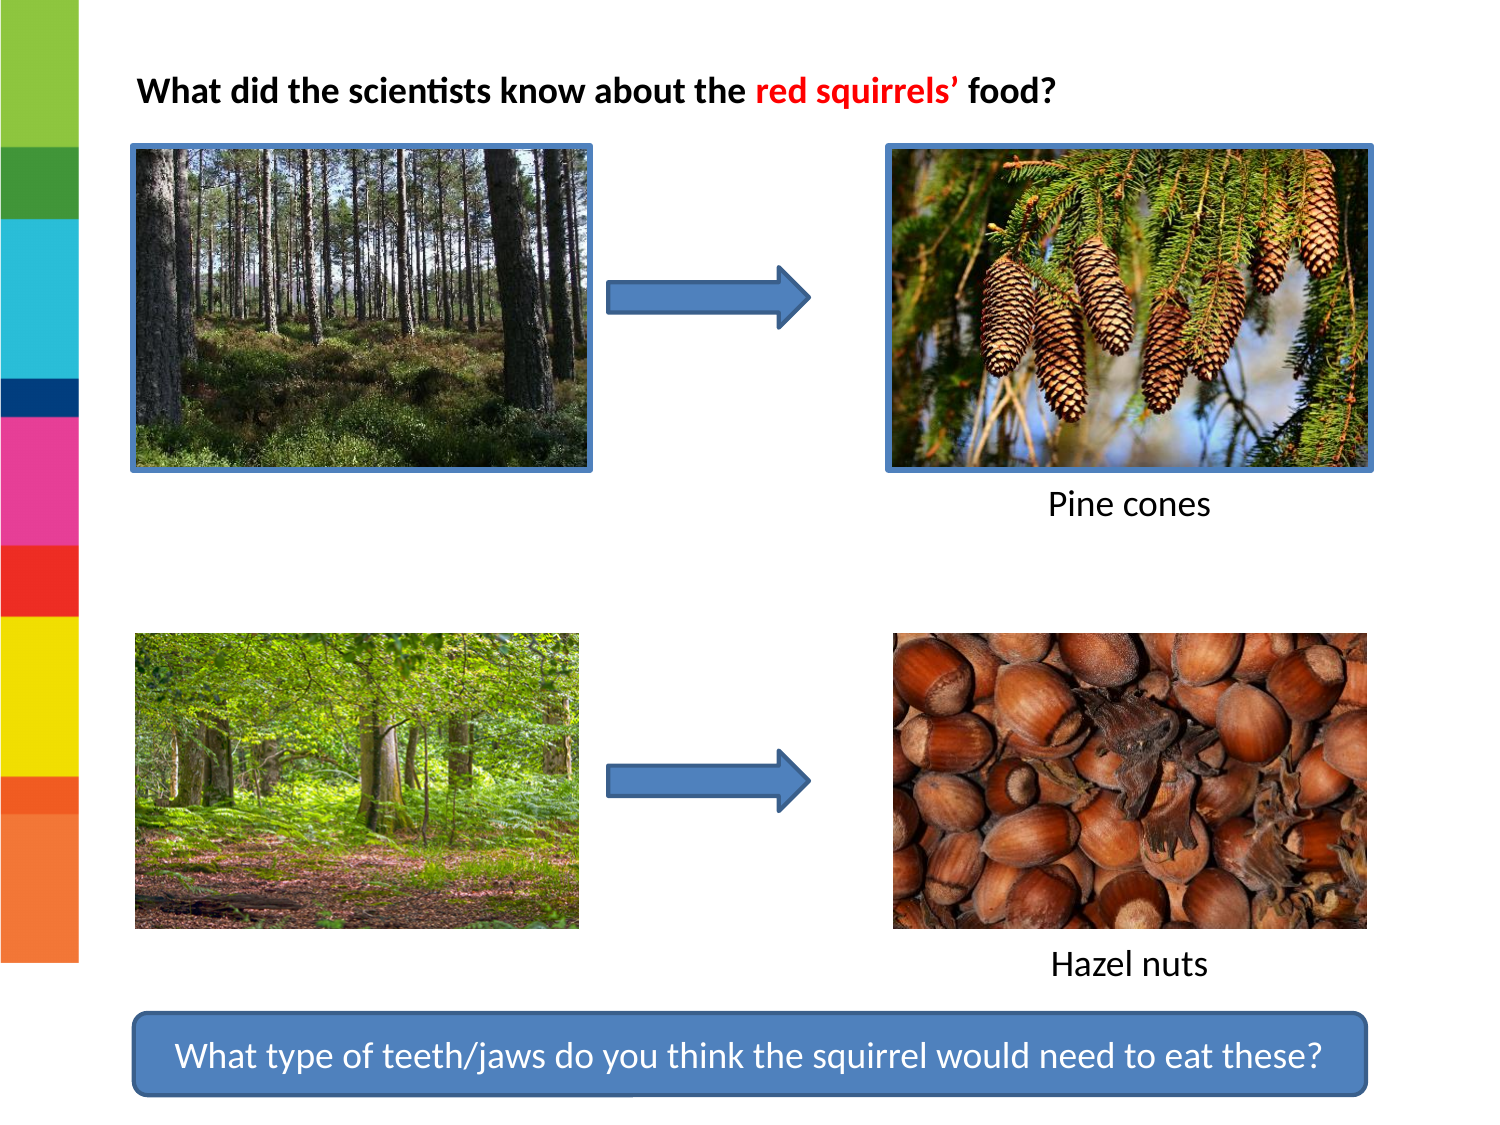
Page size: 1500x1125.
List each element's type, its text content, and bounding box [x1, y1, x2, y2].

text_box [606, 748, 812, 814]
picture [135, 633, 579, 929]
picture [893, 633, 1367, 929]
text_box What type of teeth/jaws do you think the squirrel would need to eat these? [131, 1010, 1369, 1098]
picture [891, 148, 1369, 467]
text_box Hazel nuts [1036, 937, 1224, 992]
picture [135, 148, 588, 467]
text_box Pine cones [1033, 475, 1227, 532]
picture [1, 0, 78, 962]
text_box [606, 265, 812, 330]
text_box What did the scientists know about the red squirrels’ food? [121, 58, 1073, 119]
